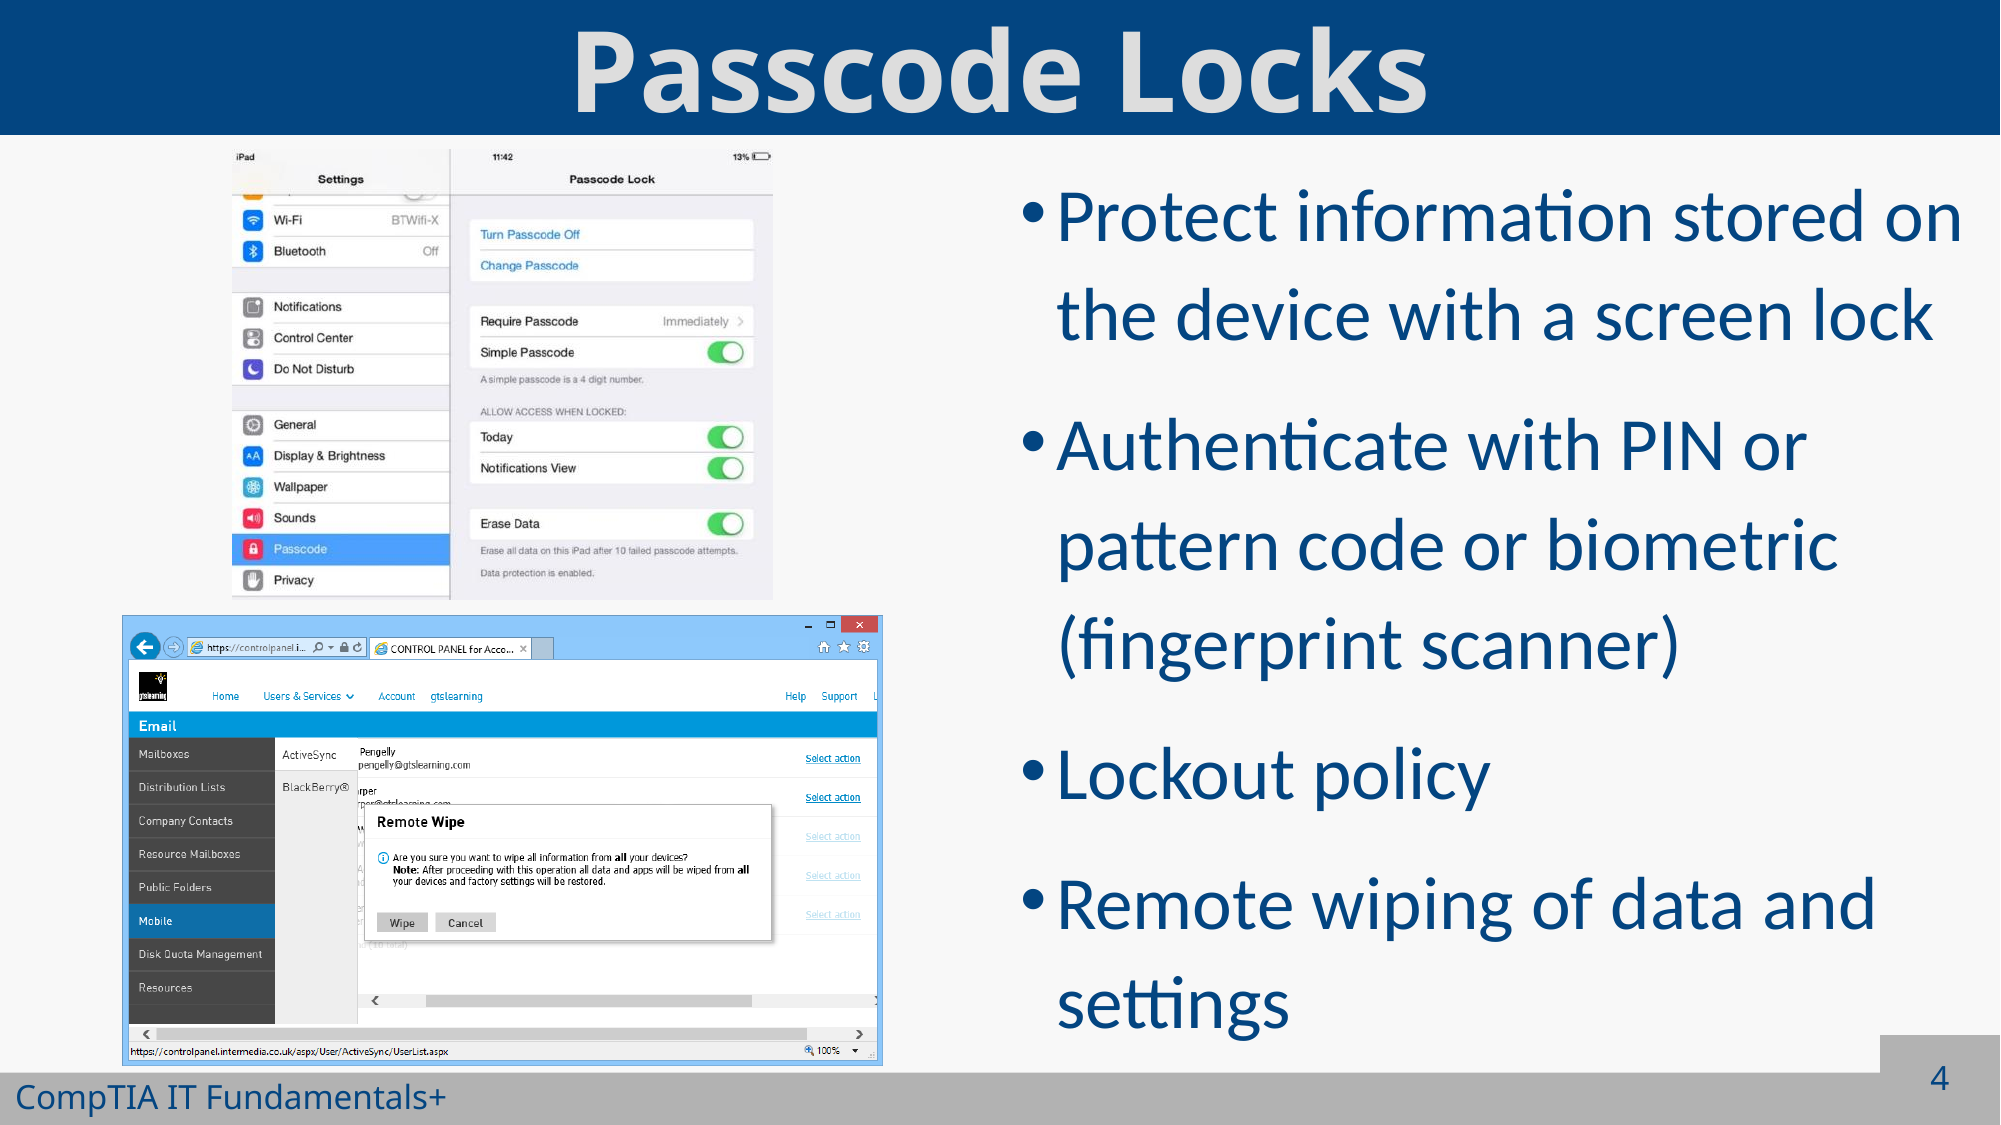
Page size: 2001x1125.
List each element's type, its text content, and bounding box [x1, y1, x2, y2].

title Passcode Locks [0, 0, 2000, 135]
footer CompTIA IT Fundamentals+ [0, 1072, 1880, 1125]
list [232, 149, 773, 600]
list Protect information stored on the device with a screen lock Authenticate with PIN or pattern code or biometric (fingerprint scanner) Lockout policy Remote wiping of data and settings [1005, 149, 1980, 1065]
slide_number 4 [1880, 1035, 2000, 1125]
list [122, 615, 883, 1066]
